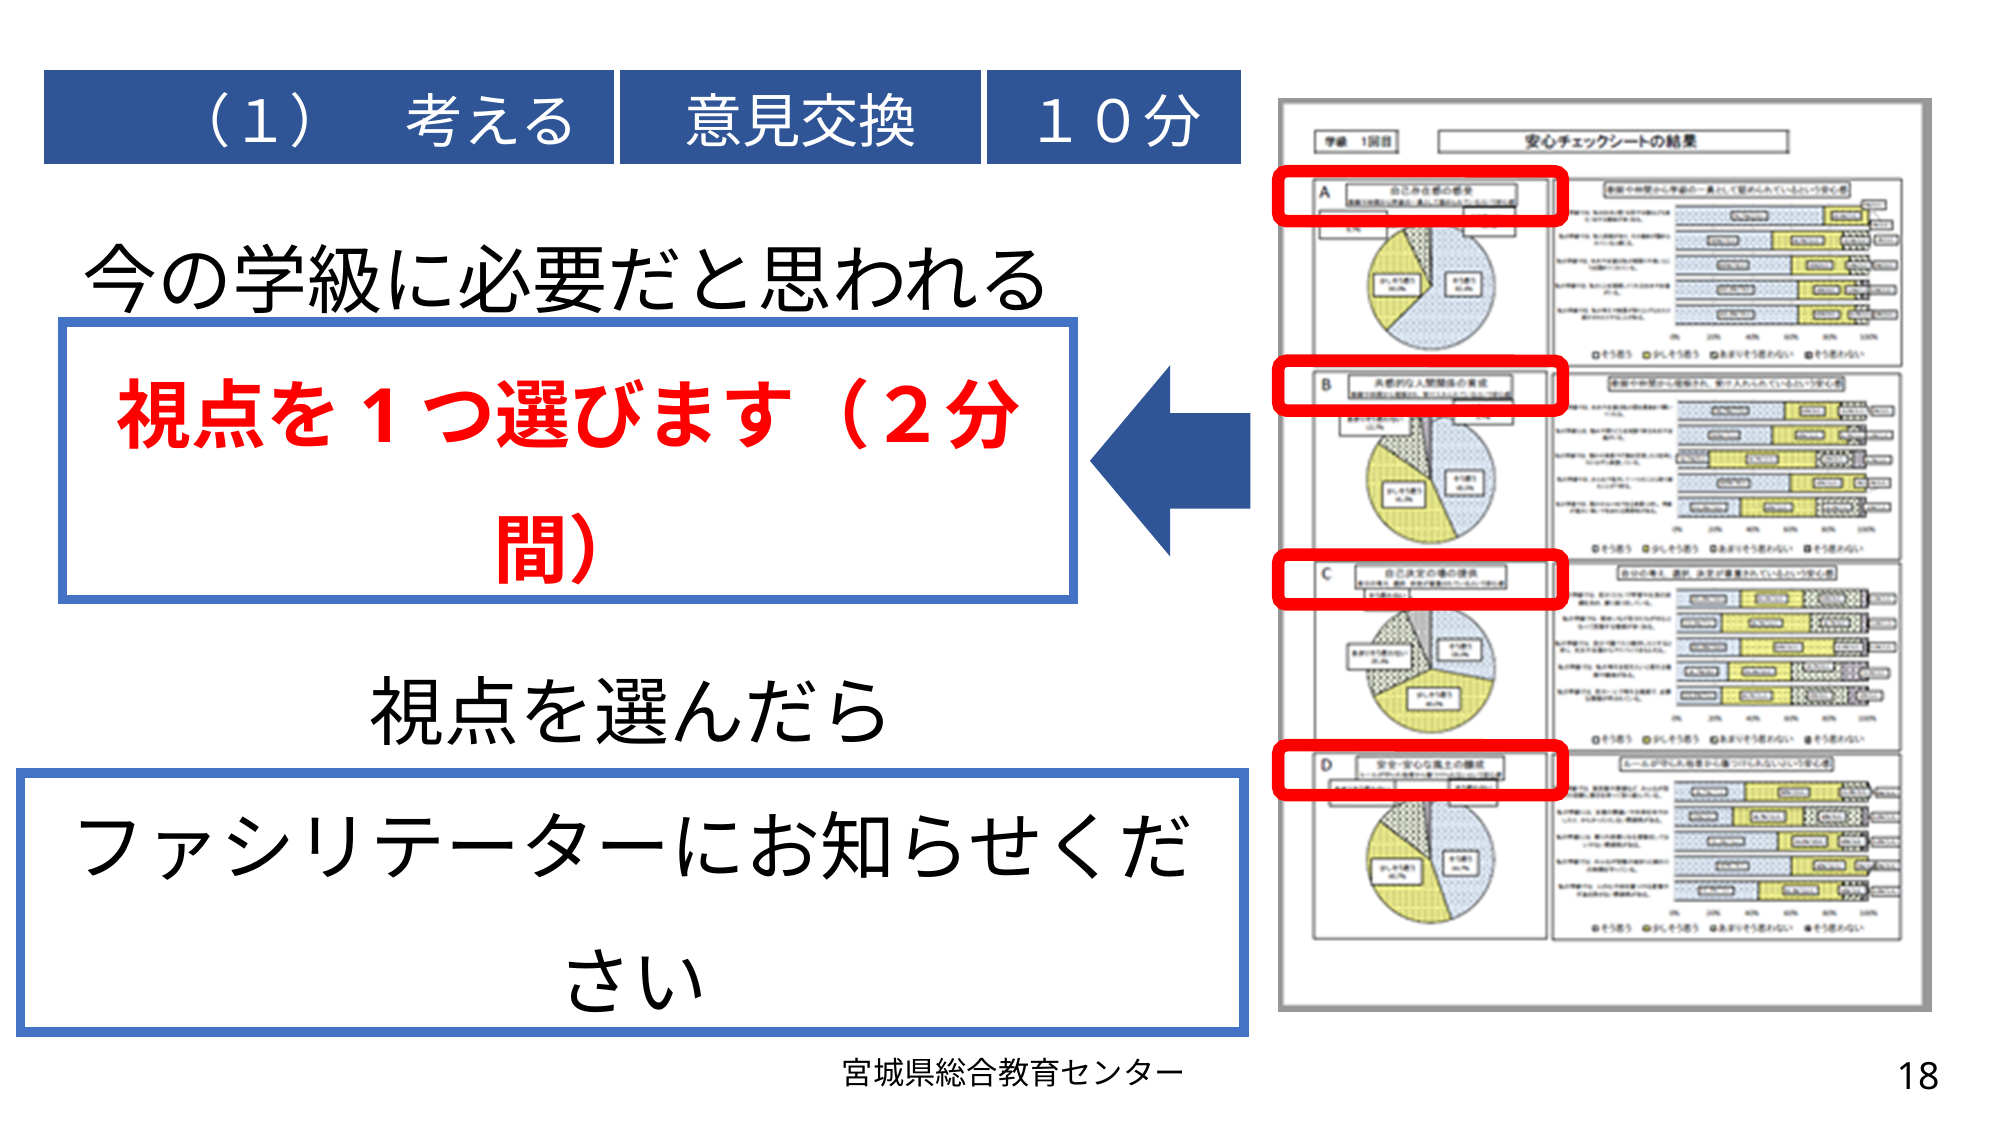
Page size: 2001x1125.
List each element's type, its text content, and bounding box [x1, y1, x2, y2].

text_box [827, 440, 1278, 576]
table_header １０分 [987, 70, 1241, 164]
table_header 意見交換 [620, 70, 981, 164]
text_box 今の学級に必要だと思われる視点を1つ選びます（２分間） [62, 321, 1074, 601]
text_box 視点を選んだら ファシリテーターにお知らせください [20, 772, 1245, 1033]
text_box [1096, 654, 1278, 798]
table_header （１） 考える [44, 70, 614, 164]
text_box [1088, 362, 1252, 560]
picture [1278, 98, 1932, 1012]
